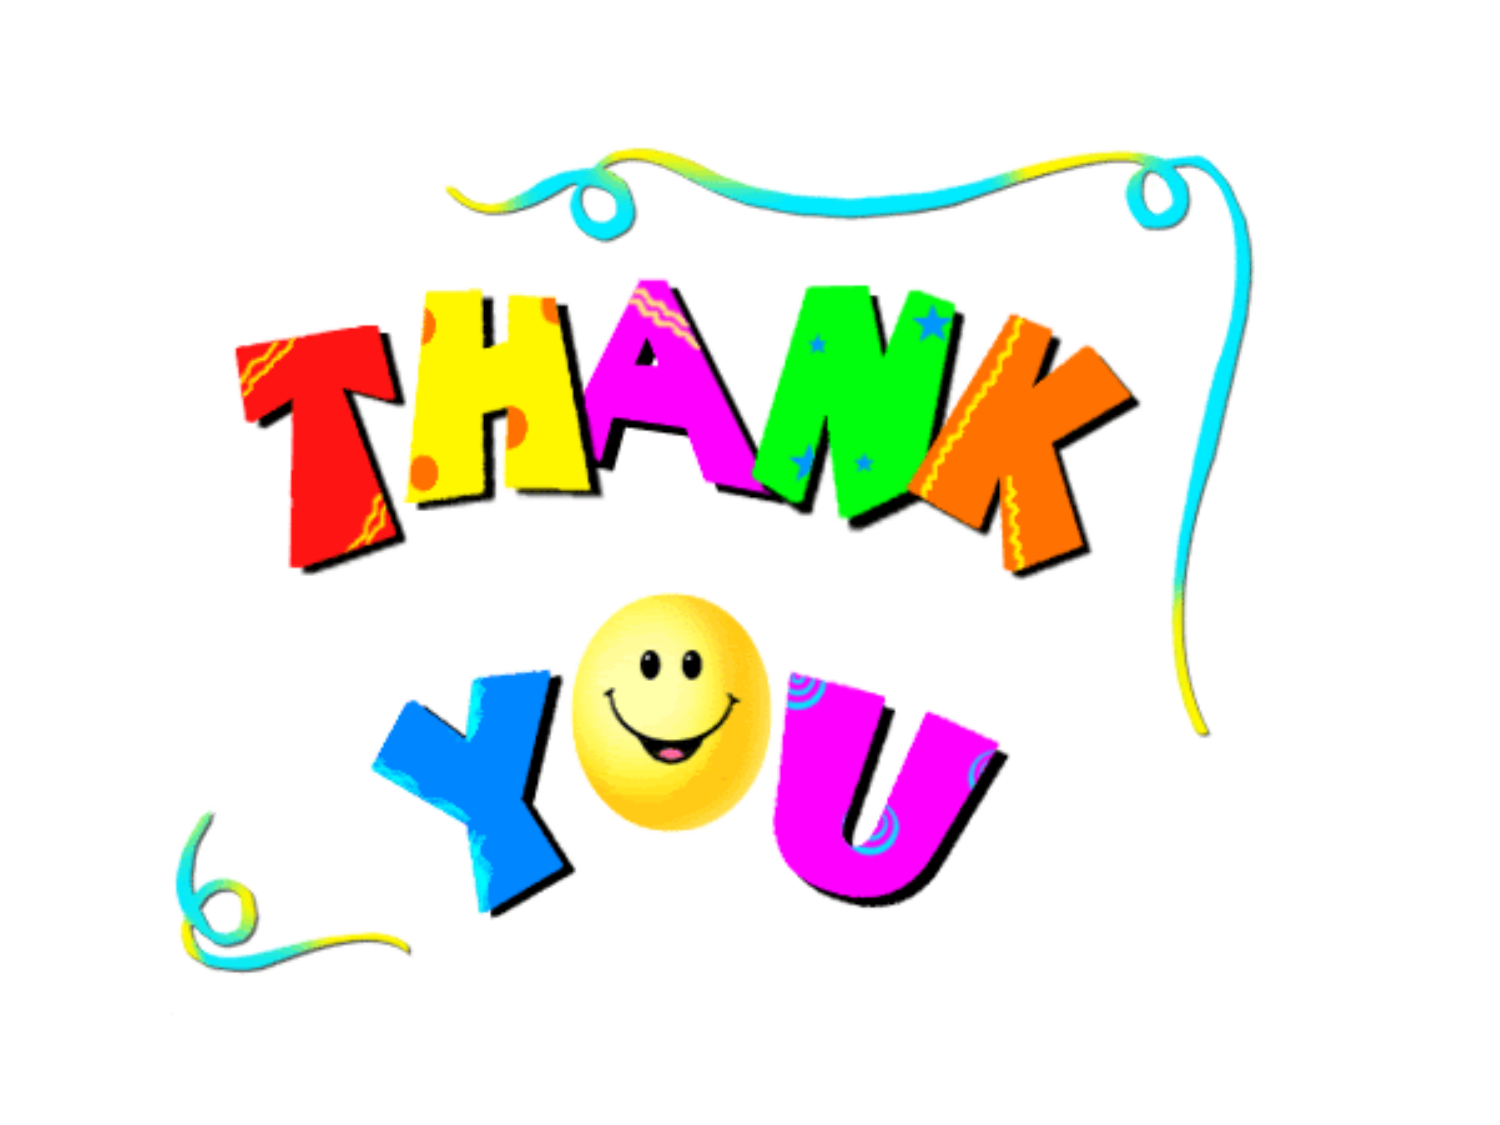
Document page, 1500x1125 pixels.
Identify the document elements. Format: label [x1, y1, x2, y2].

picture [161, 123, 1276, 1033]
